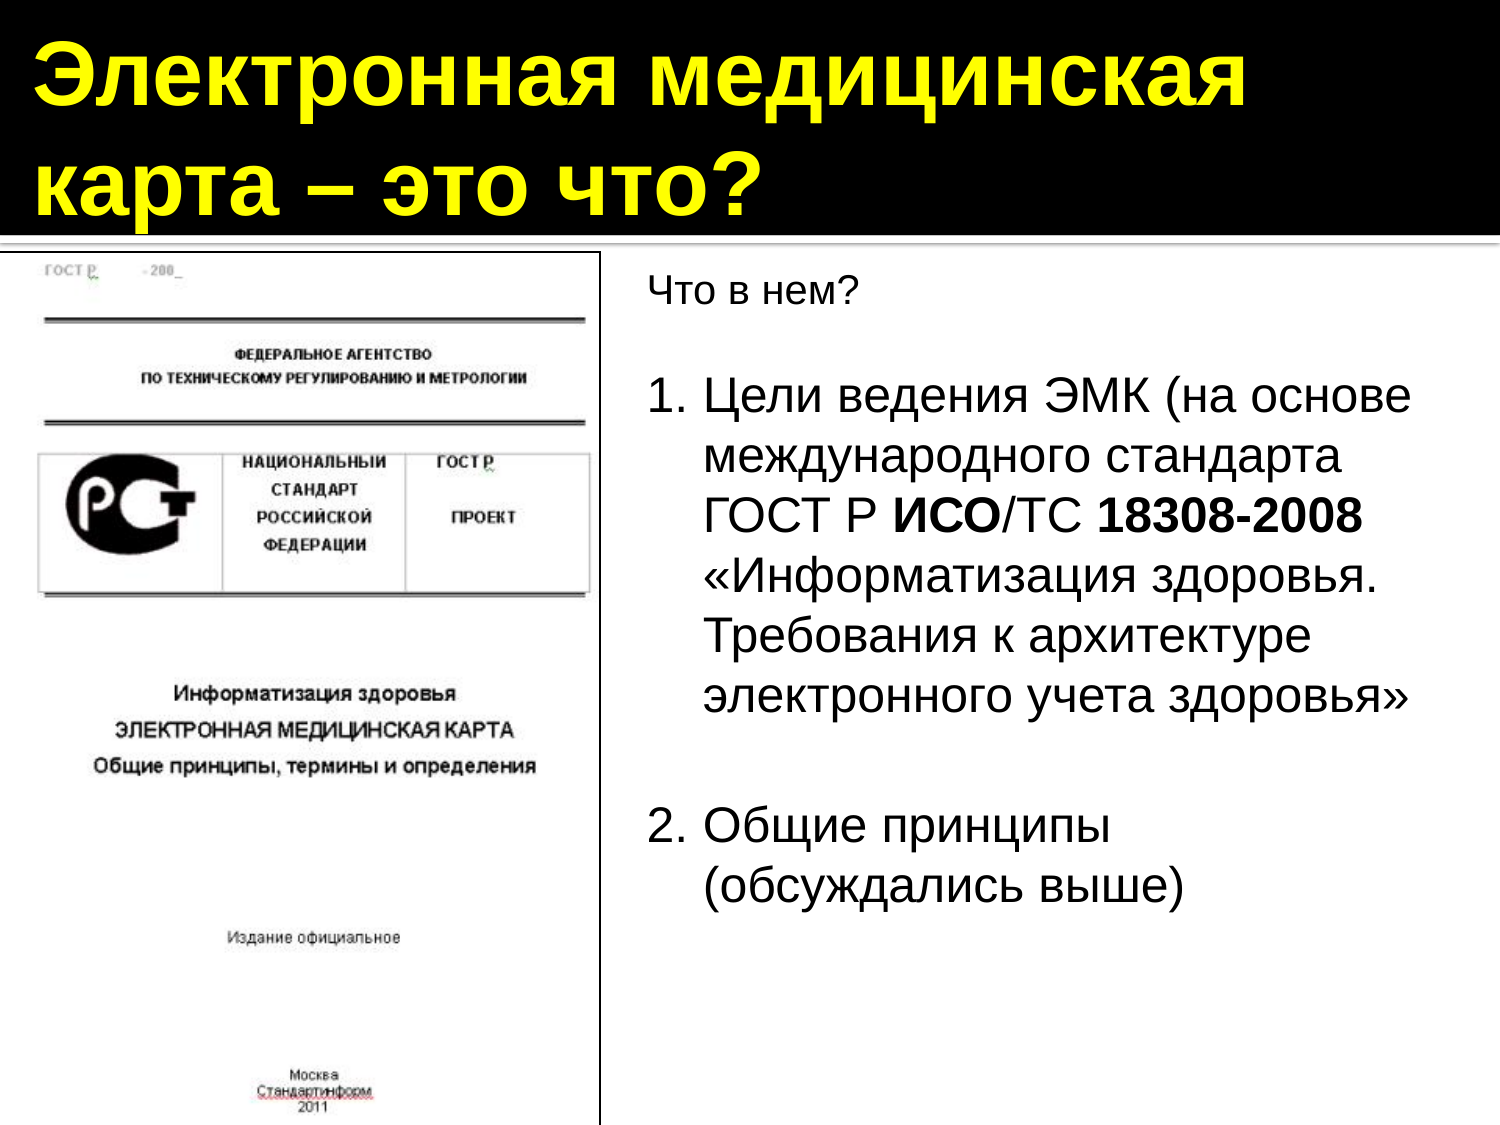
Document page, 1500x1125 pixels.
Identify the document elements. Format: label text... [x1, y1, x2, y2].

text_box Электронная медицинская карта – это что? [17, 6, 1500, 241]
picture [0, 252, 600, 1125]
text_box Что в нем? Цели ведения ЭМК (на основе международного стандарта ГОСТ Р ИСО/ТС 18308-2008 «Информатизация здоровья. Требования к архитектуре электронного учета здоровья» Общие принципы (обсуждались выше) [631, 255, 1471, 991]
